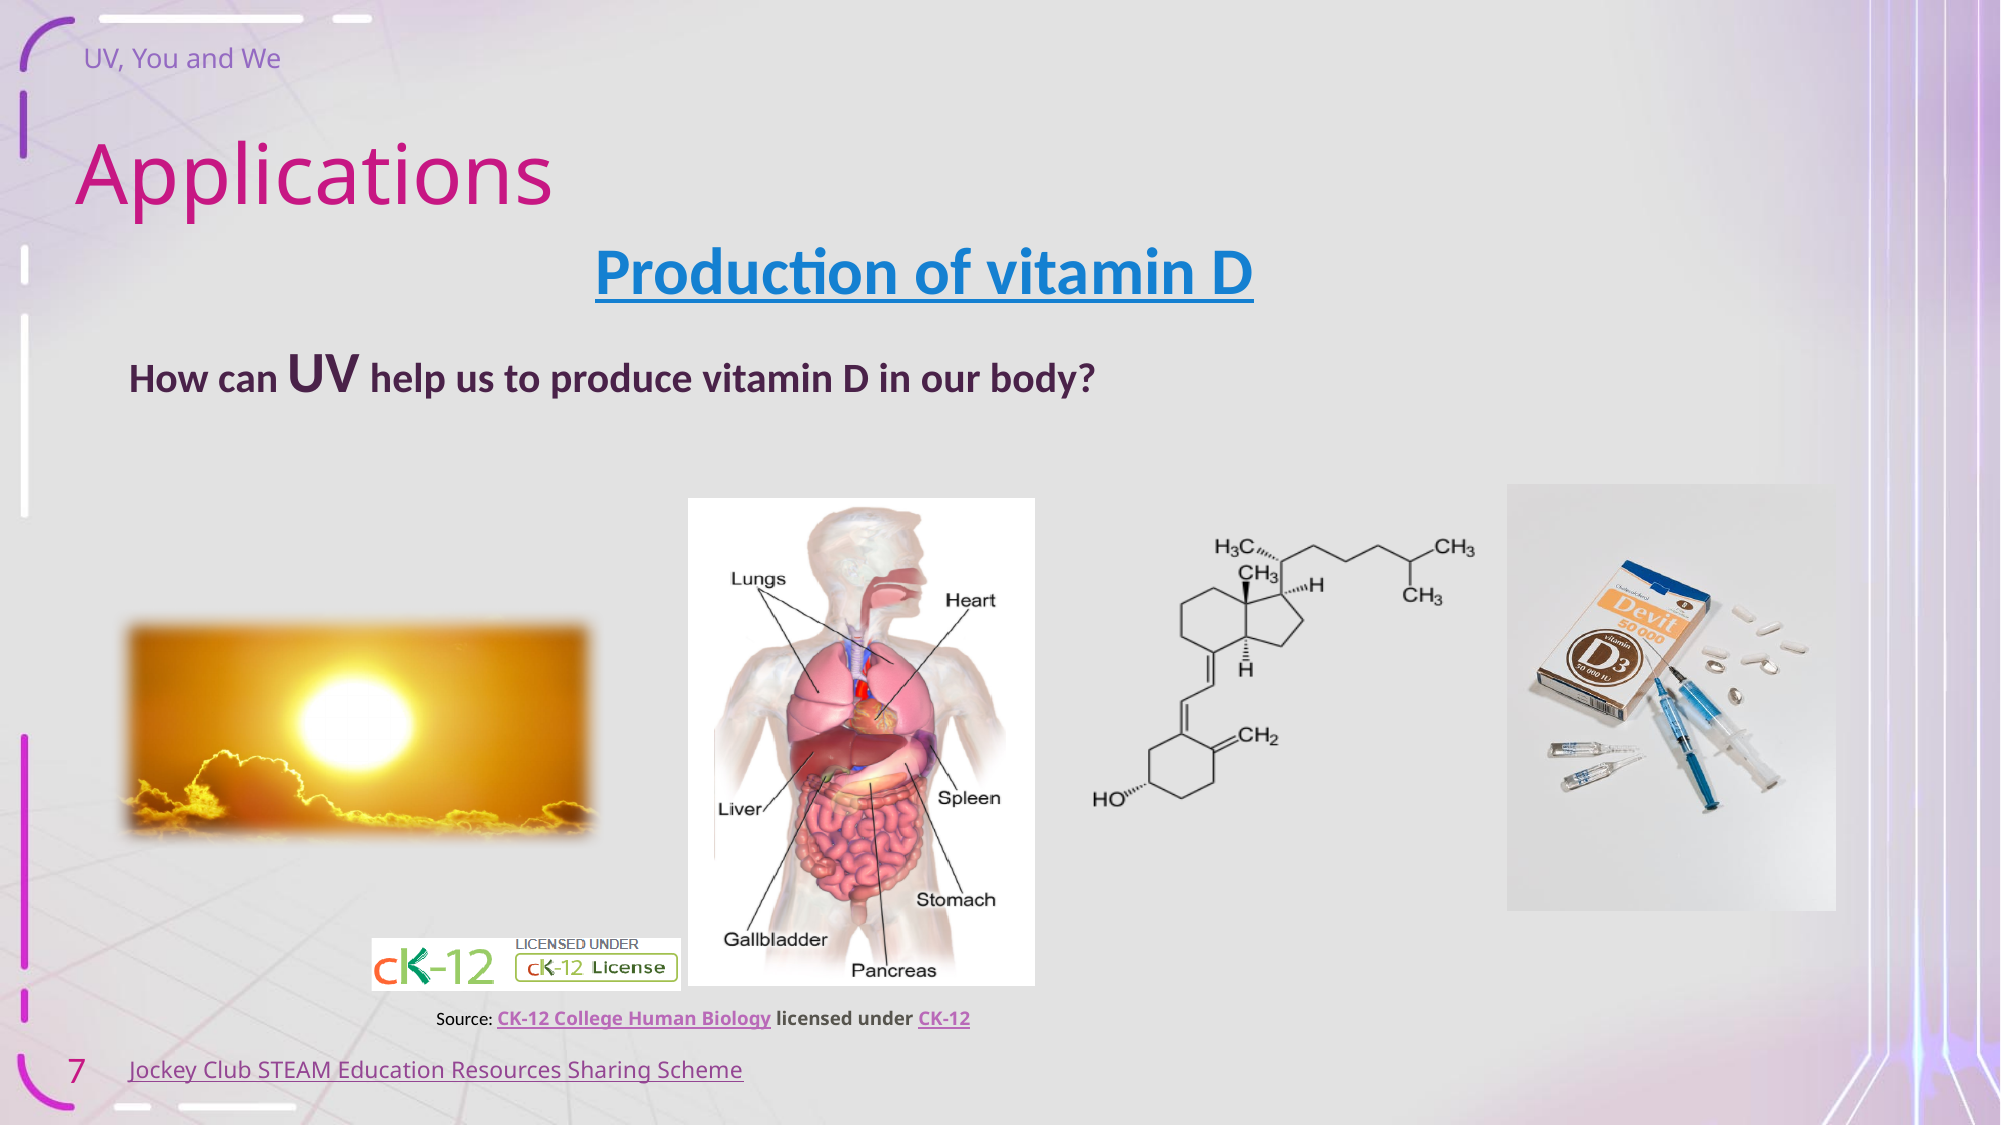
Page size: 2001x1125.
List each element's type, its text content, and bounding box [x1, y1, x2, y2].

text_box Source: CK-12 College Human Biology licensed under CK-12 [421, 1002, 990, 1063]
title Applications [61, 63, 1571, 279]
text_box How can UV help us to produce vitamin D in our body? [114, 326, 1113, 412]
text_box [110, 484, 1836, 991]
picture [0, 0, 2001, 1125]
text_box Production of vitamin D [580, 220, 1269, 316]
